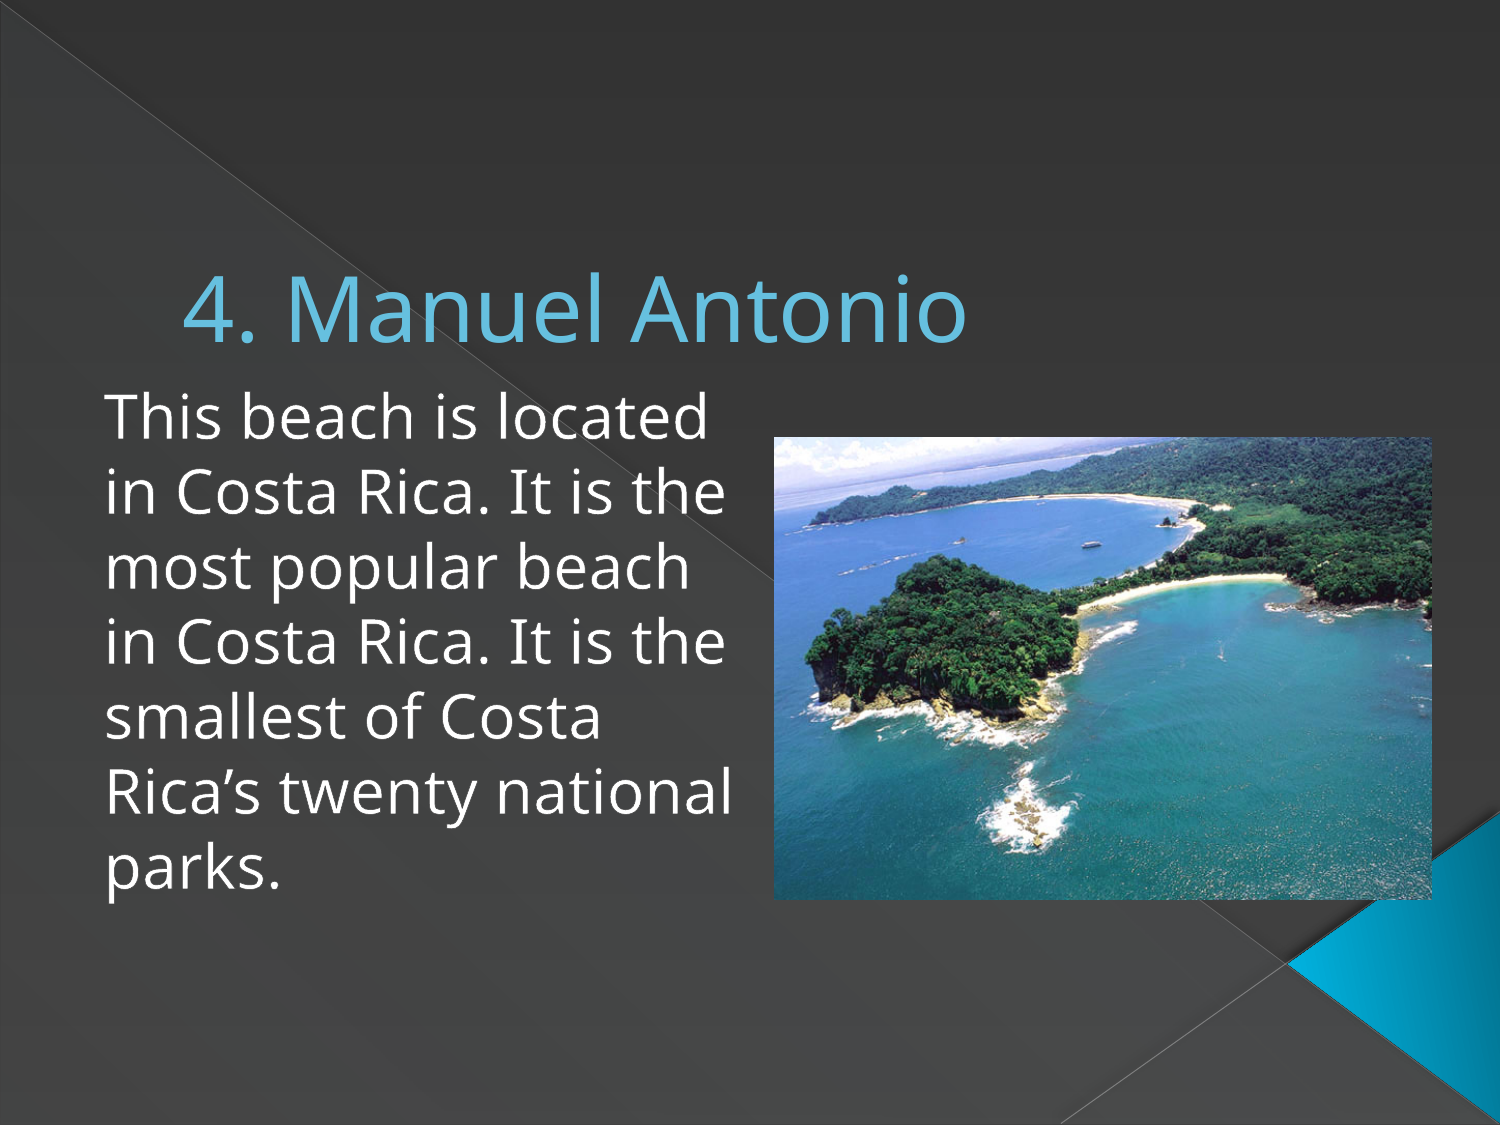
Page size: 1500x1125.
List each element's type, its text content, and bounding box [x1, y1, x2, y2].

title 4. Manuel Antonio [88, 127, 1412, 369]
picture [774, 437, 1433, 901]
subtitle This beach is located in Costa Rica. It is the most popular beach in Costa Rica. It is the smallest of Costa Rica’s twenty national parks. [88, 369, 1412, 1063]
